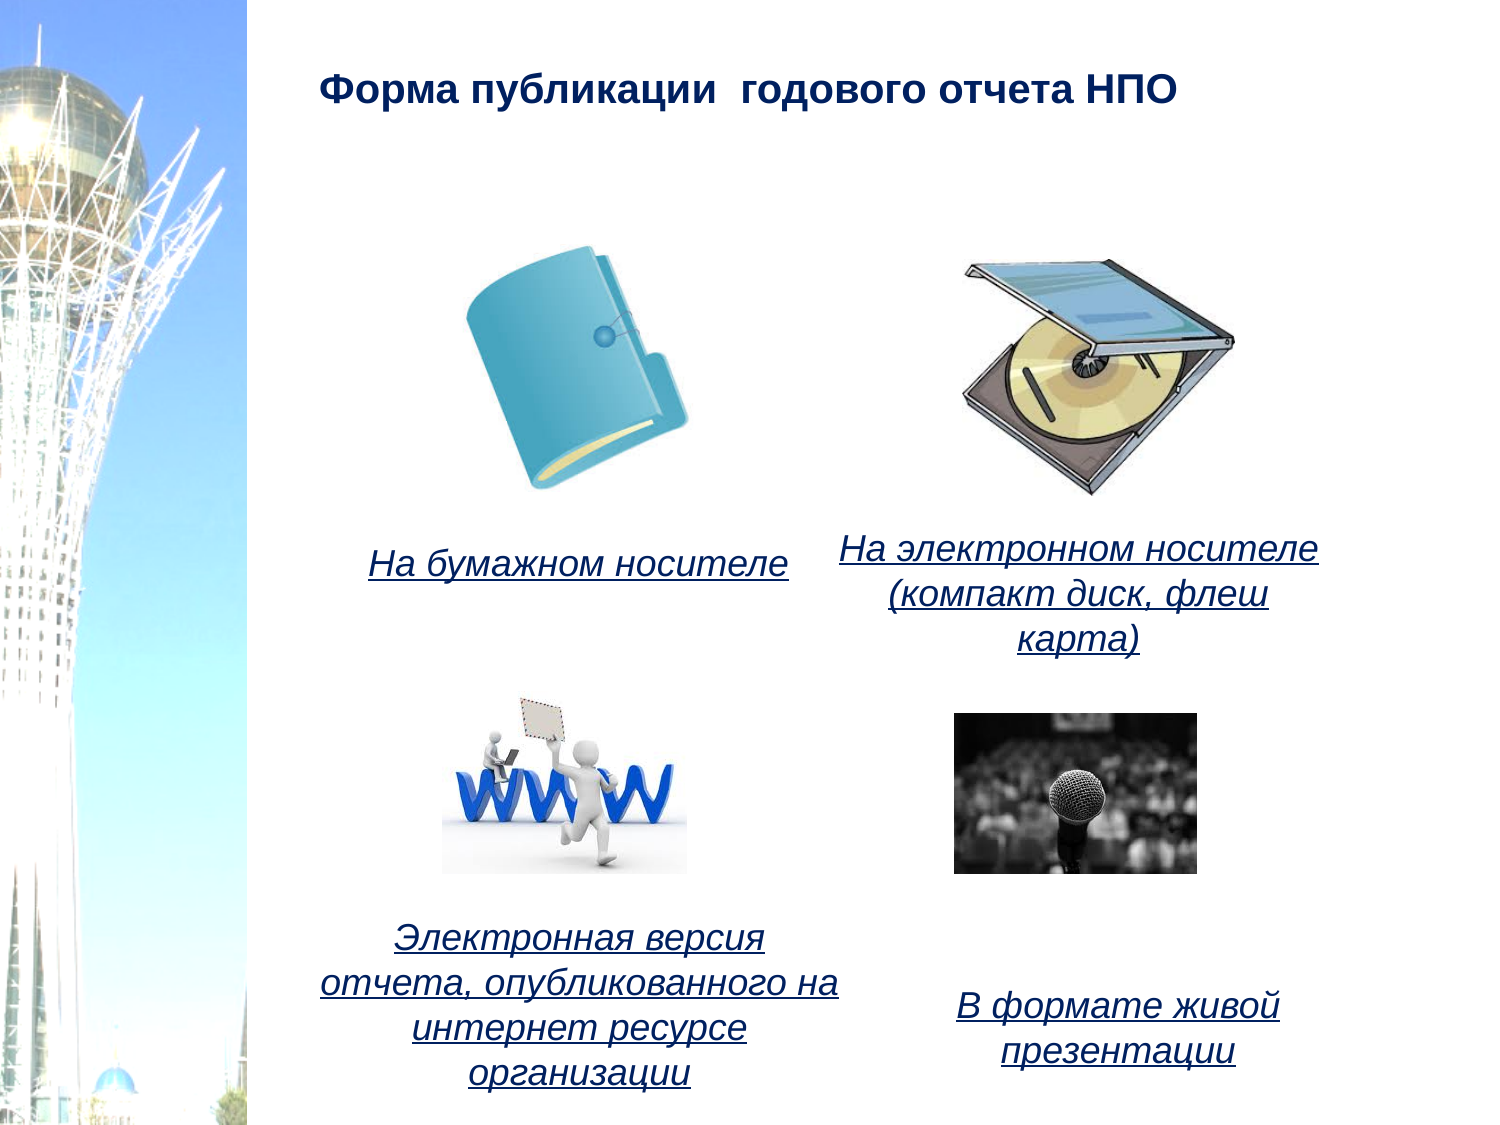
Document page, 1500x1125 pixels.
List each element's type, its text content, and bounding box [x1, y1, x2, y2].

picture [954, 712, 1198, 874]
text_box На электронном носителе (компакт диск, флеш карта) [819, 516, 1339, 667]
text_box В формате живой презентации [931, 973, 1306, 1078]
text_box Электронная версия отчета, опубликованного на интернет ресурсе организации [303, 905, 857, 1100]
picture [0, 0, 247, 1125]
picture [442, 691, 687, 875]
text_box На бумажном носителе [353, 531, 805, 592]
picture [962, 259, 1235, 496]
picture [454, 244, 703, 494]
text_box Форма публикации годового отчета НПО [304, 54, 1194, 120]
